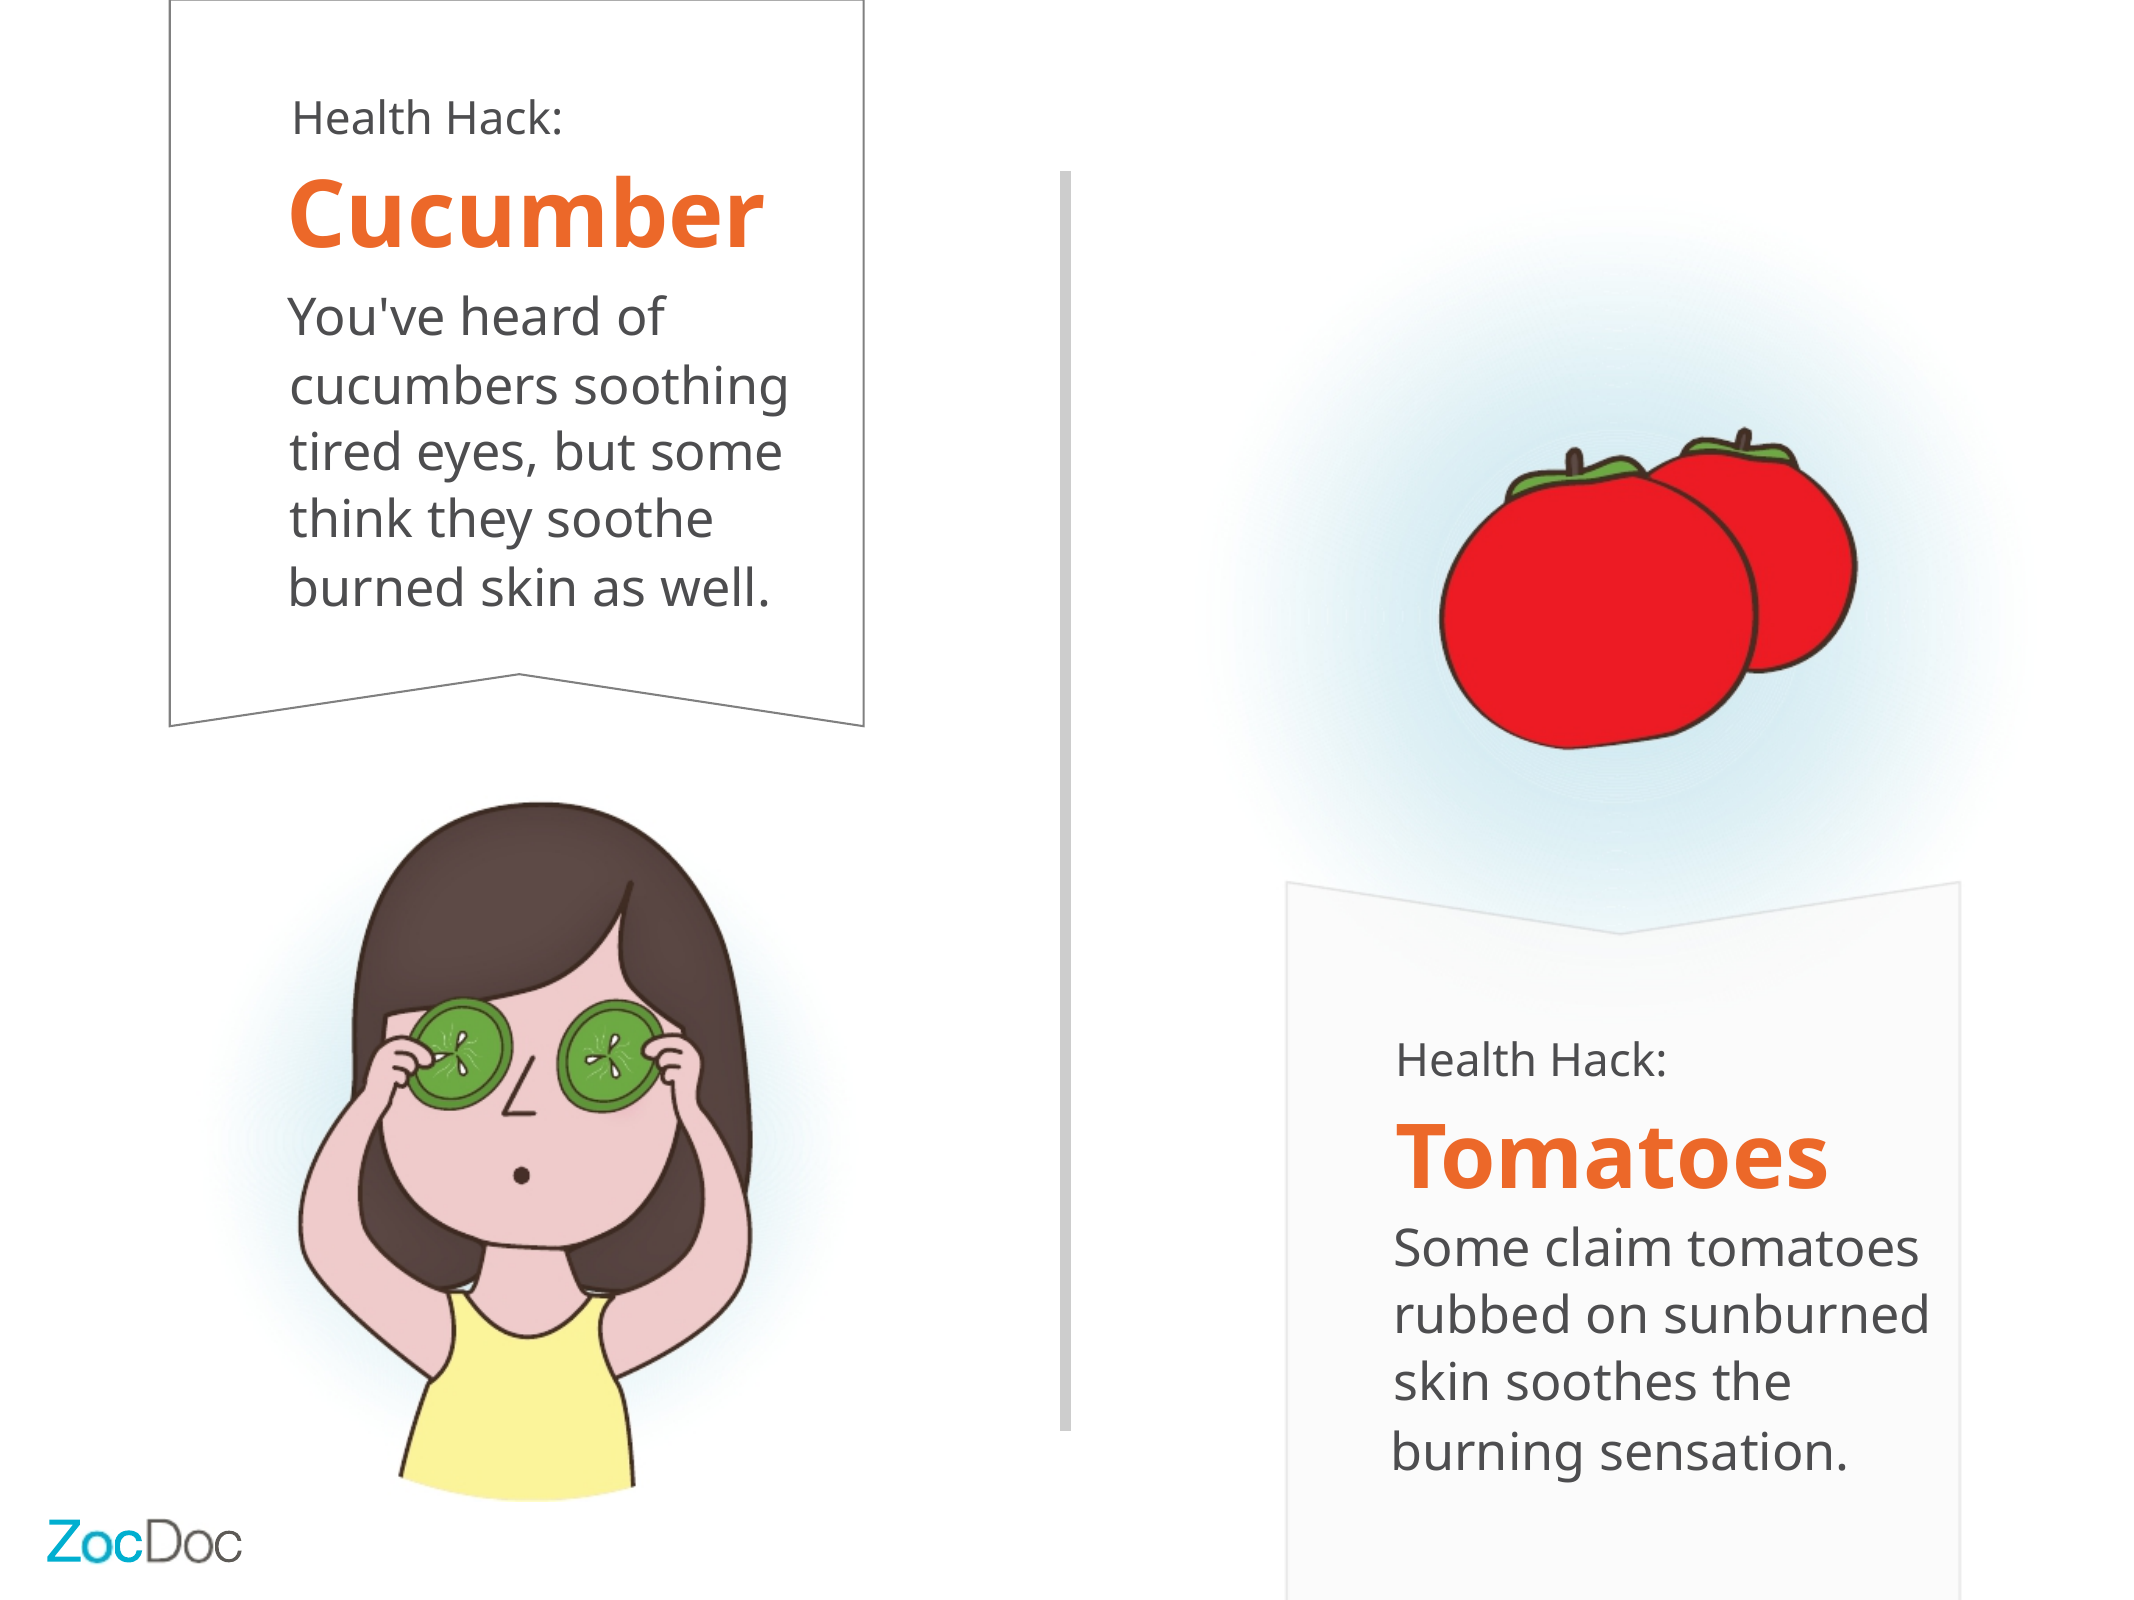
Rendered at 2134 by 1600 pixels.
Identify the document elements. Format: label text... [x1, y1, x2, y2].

text_box You've heard of [287, 262, 666, 354]
text_box [220, 1530, 242, 1541]
text_box [220, 1550, 242, 1563]
text_box [47, 1519, 80, 1562]
picture [145, 1518, 215, 1565]
picture [1176, 176, 2057, 1600]
text_box [118, 1530, 140, 1563]
picture [80, 1528, 115, 1565]
text_box Health Hack: [290, 72, 564, 152]
text_box Cucumber [286, 114, 767, 274]
text_box burned skin as well. [287, 533, 772, 624]
text_box cucumbers soothing tired eyes, but some think they soothe [289, 331, 791, 556]
text_box [169, 0, 864, 727]
picture [185, 795, 874, 1503]
